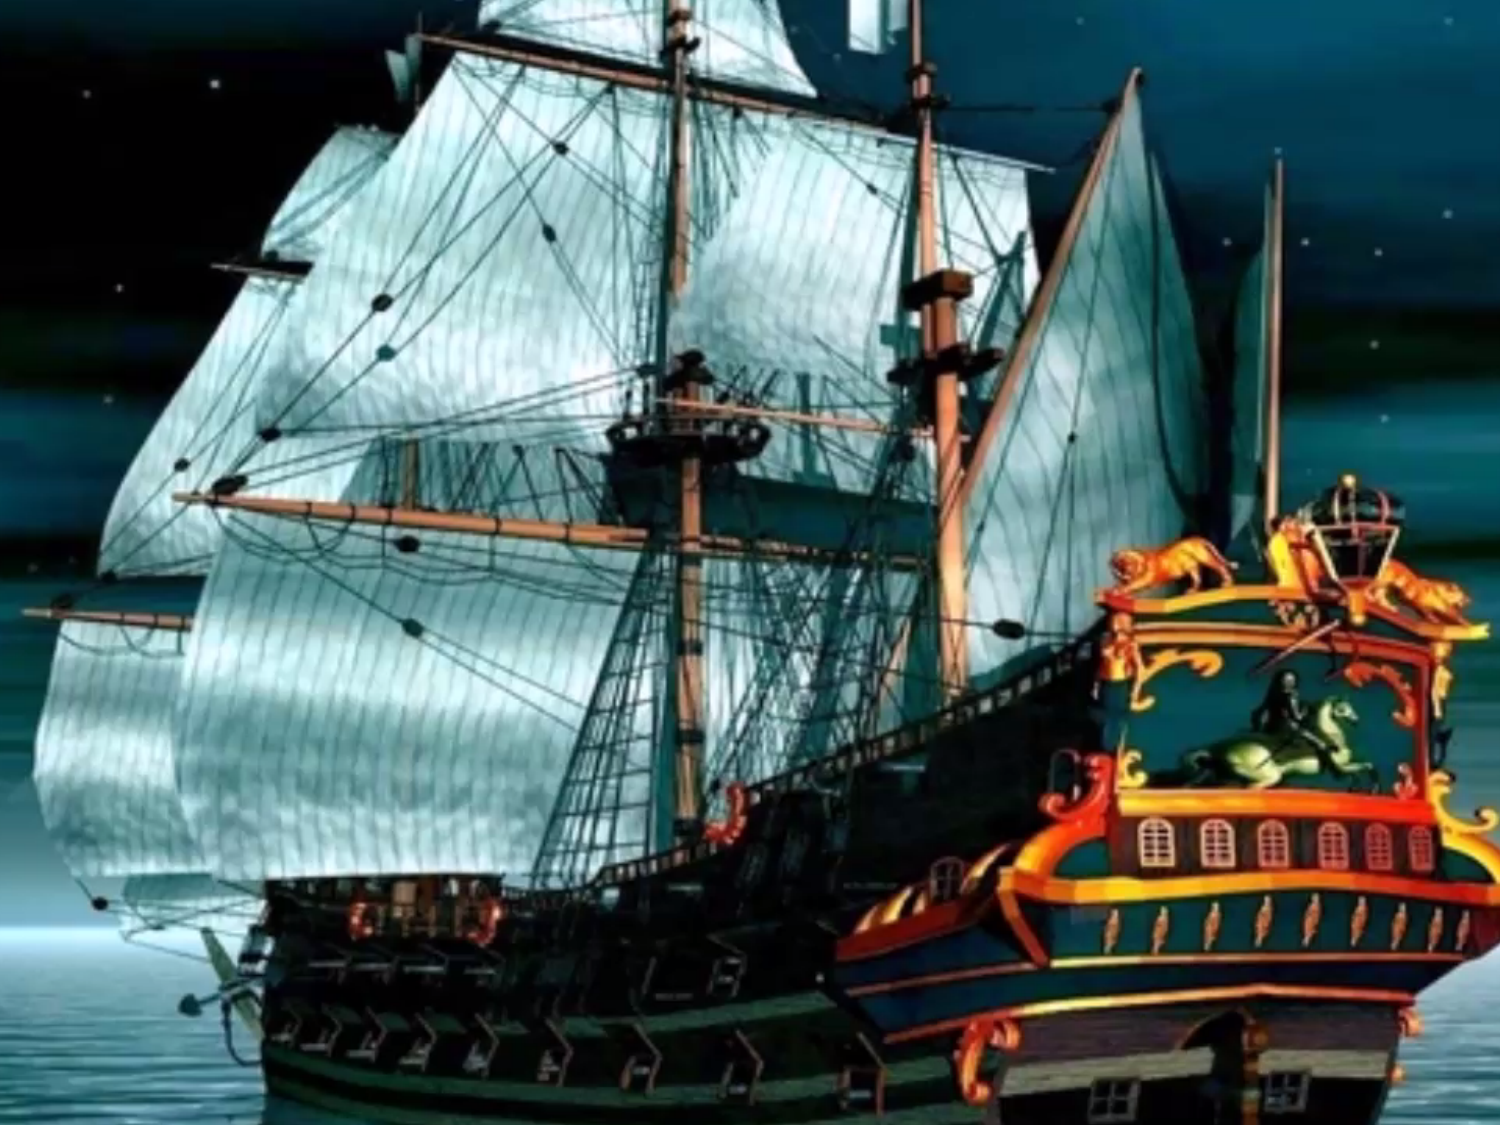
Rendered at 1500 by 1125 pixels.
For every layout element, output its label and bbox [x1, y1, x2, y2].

text_box [0, 0, 1500, 1125]
